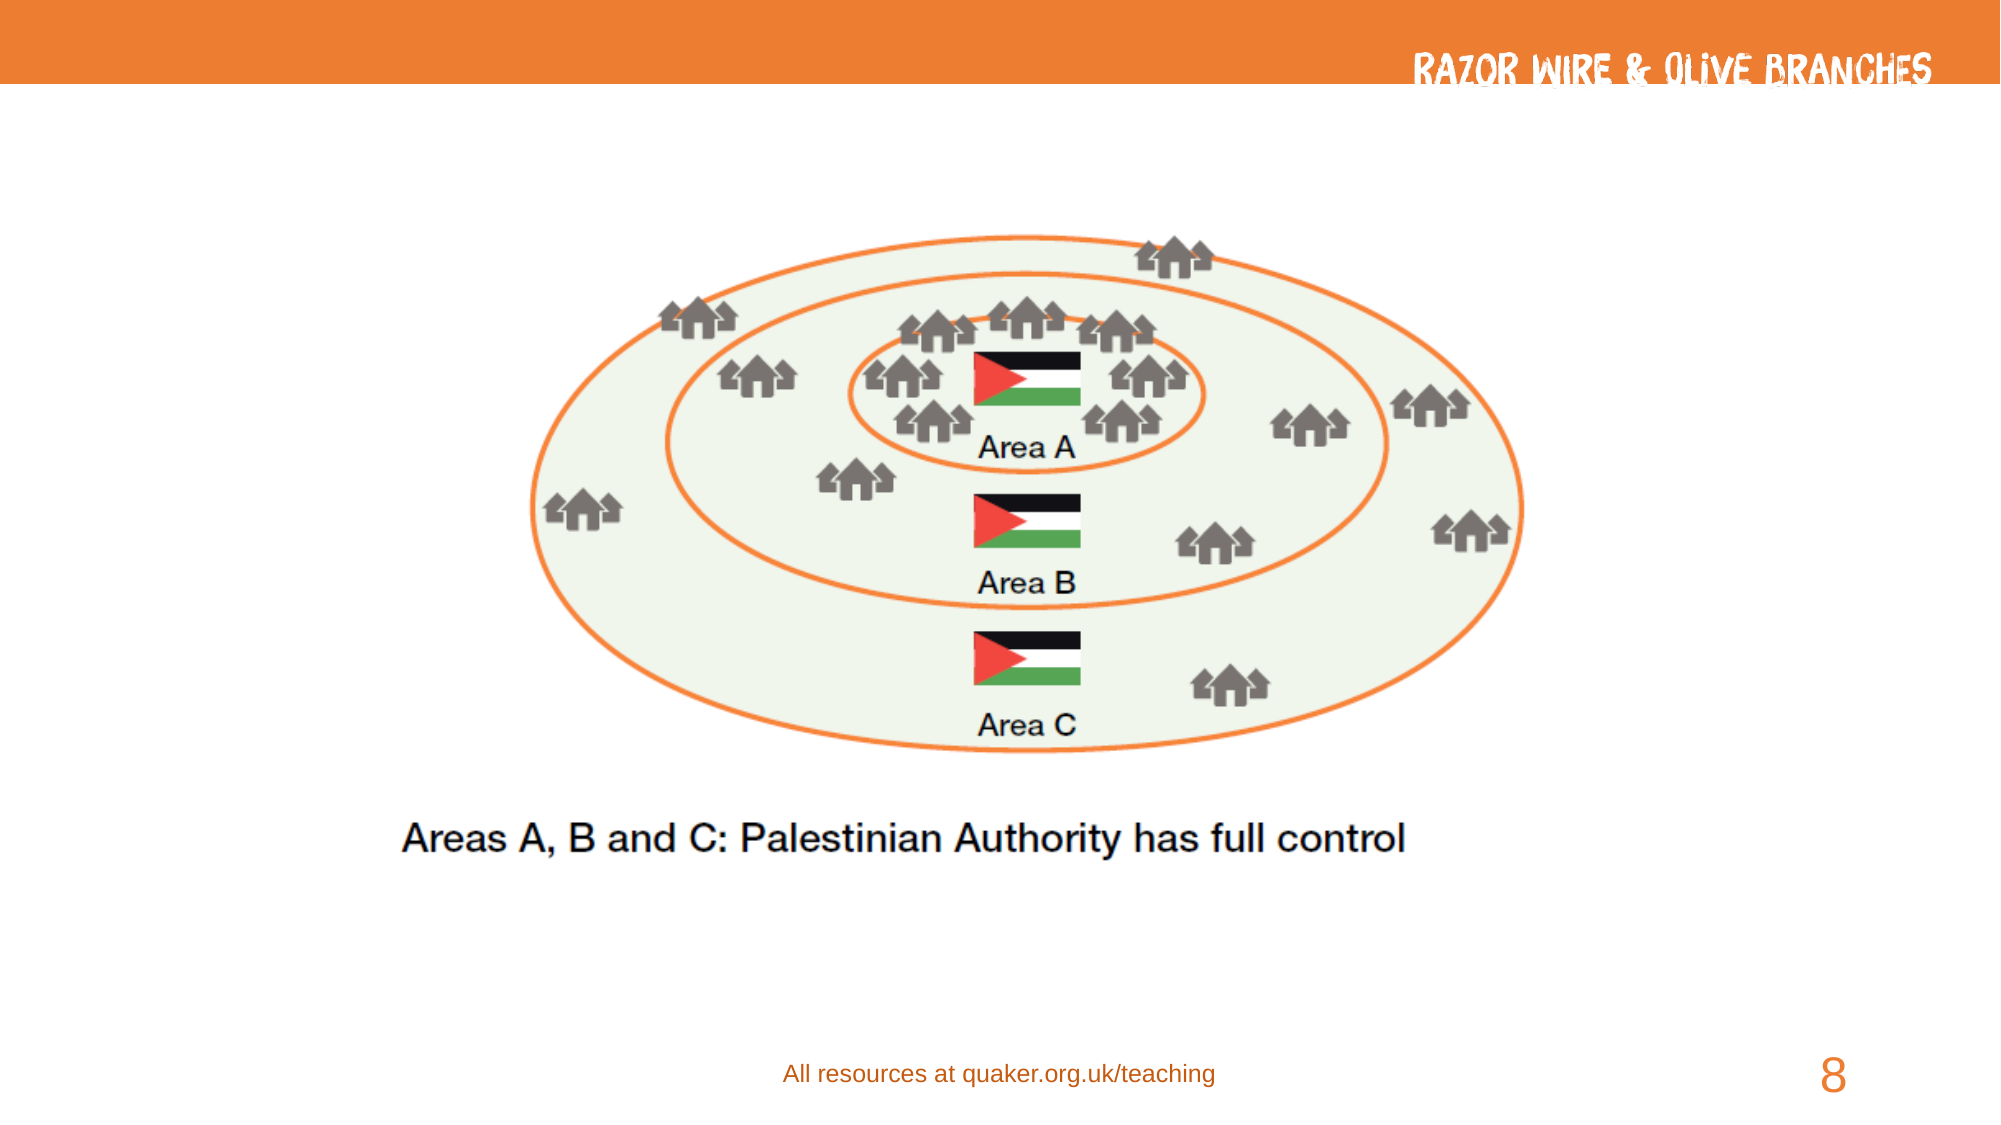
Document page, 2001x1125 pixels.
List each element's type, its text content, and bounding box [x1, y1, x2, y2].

picture [1411, 49, 1935, 89]
footer All resources at quaker.org.uk/teaching [662, 1042, 1338, 1103]
slide_number 8 [1412, 1042, 1863, 1103]
picture [350, 156, 1599, 933]
